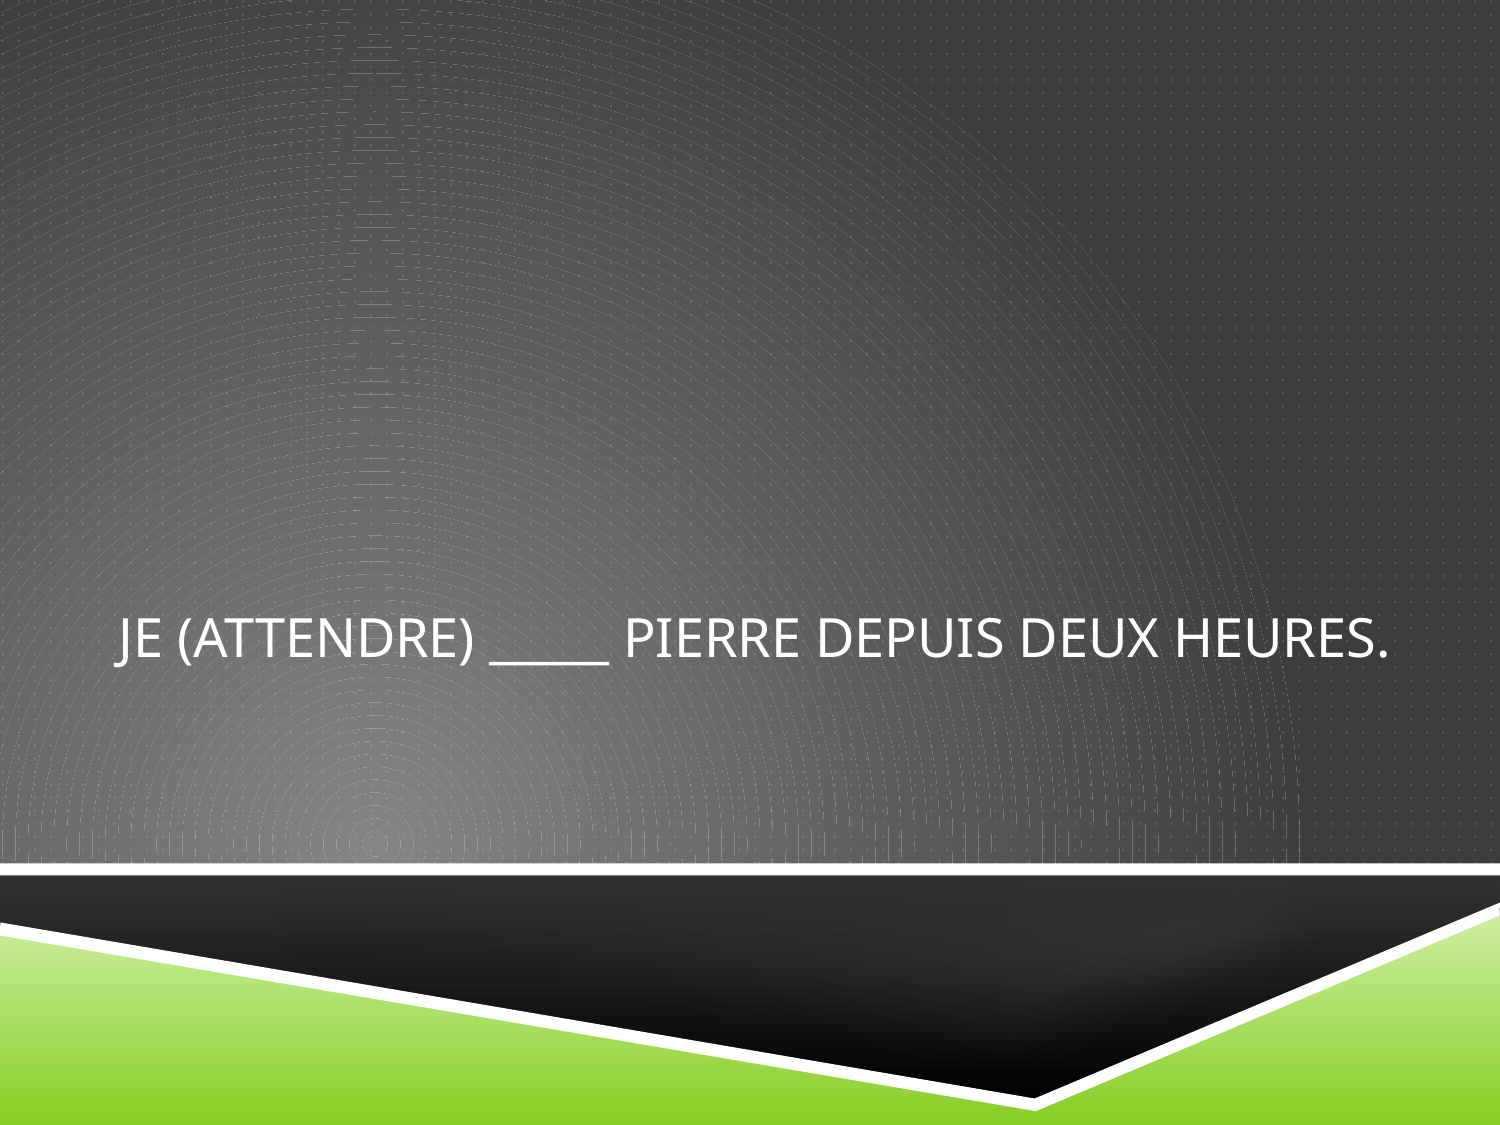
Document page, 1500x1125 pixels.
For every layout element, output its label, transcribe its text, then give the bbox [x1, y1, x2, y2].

title JE (attendre) _____ Pierre depuis deux heures. [118, 596, 1394, 820]
